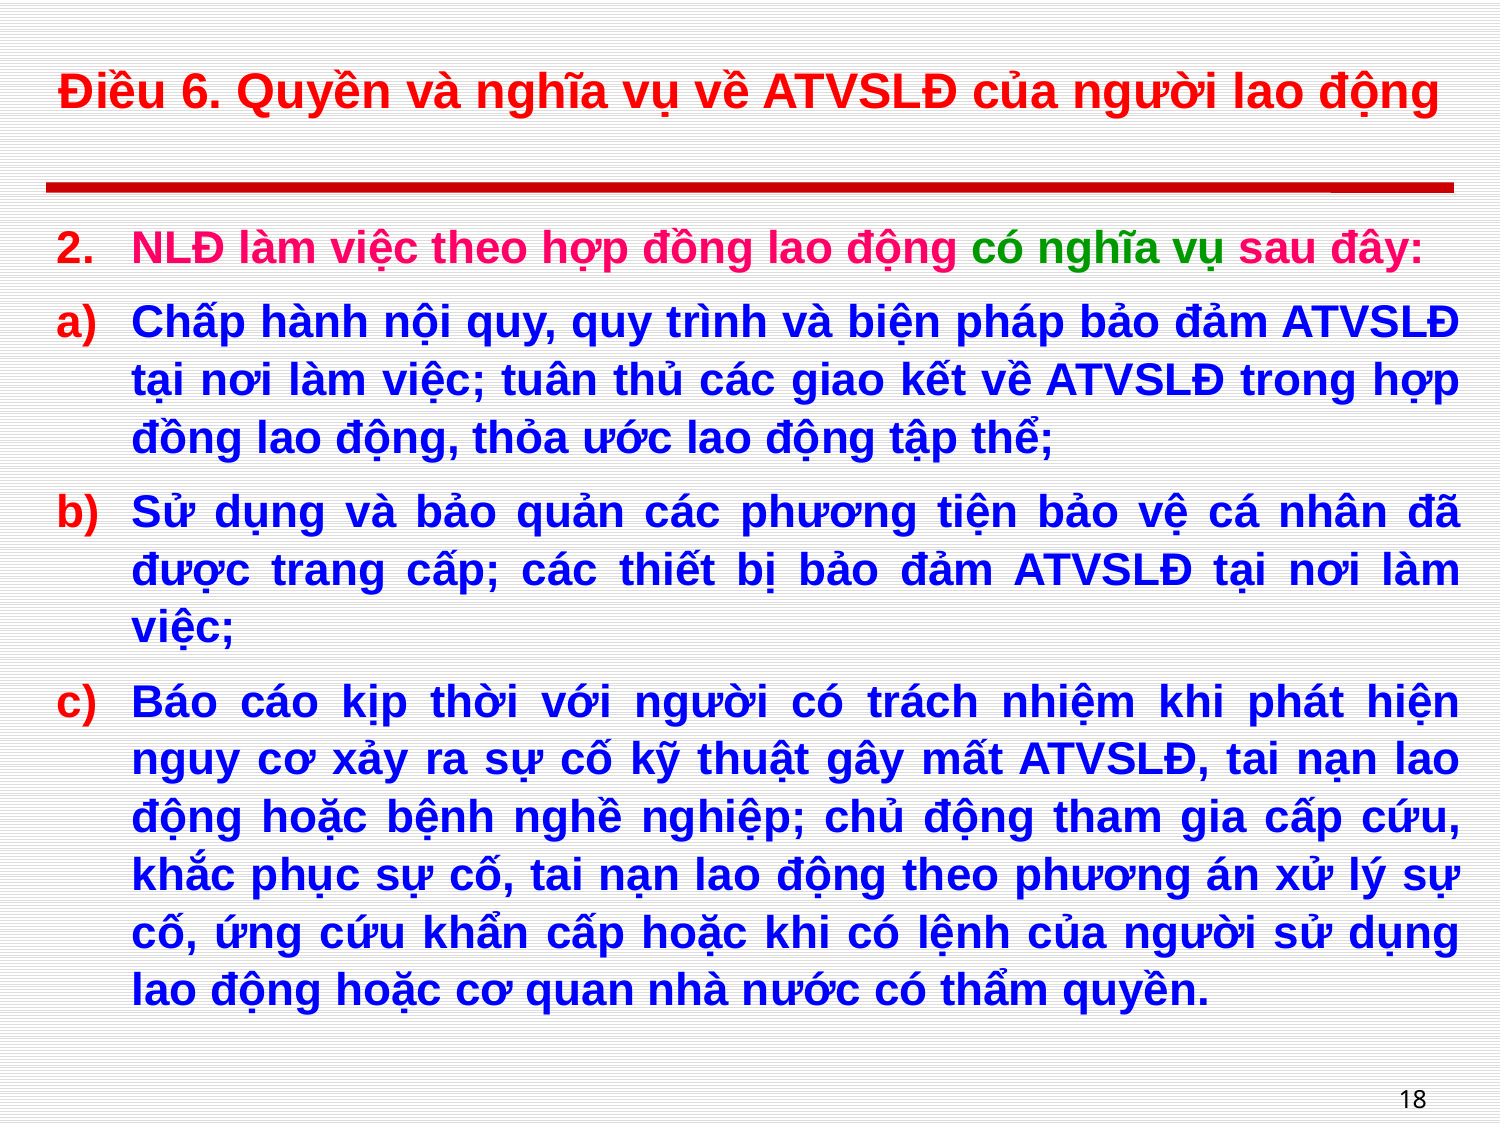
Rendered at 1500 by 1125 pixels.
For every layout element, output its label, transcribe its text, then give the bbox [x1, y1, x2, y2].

text_box NLĐ làm việc theo hợp đồng lao động có nghĩa vụ sau đây: Chấp hành nội quy, quy trình và biện pháp bảo đảm ATVSLĐ tại nơi làm việc; tuân thủ các giao kết về ATVSLĐ trong hợp đồng lao động, thỏa ước lao động tập thể; Sử dụng và bảo quản các phương tiện bảo vệ cá nhân đã được trang cấp; các thiết bị bảo đảm ATVSLĐ tại nơi làm việc; Báo cáo kịp thời với người có trách nhiệm khi phát hiện nguy cơ xảy ra sự cố kỹ thuật gây mất ATVSLĐ, tai nạn lao động hoặc bệnh nghề nghiệp; chủ động tham gia cấp cứu, khắc phục sự cố, tai nạn lao động theo phương án xử lý sự cố, ứng cứu khẩn cấp hoặc khi có lệnh của người sử dụng lao động hoặc cơ quan nhà nước có thẩm quyền. [23, 199, 1477, 1088]
title Điều 6. Quyền và nghĩa vụ về ATVSLĐ của người lao động [38, 24, 1463, 150]
